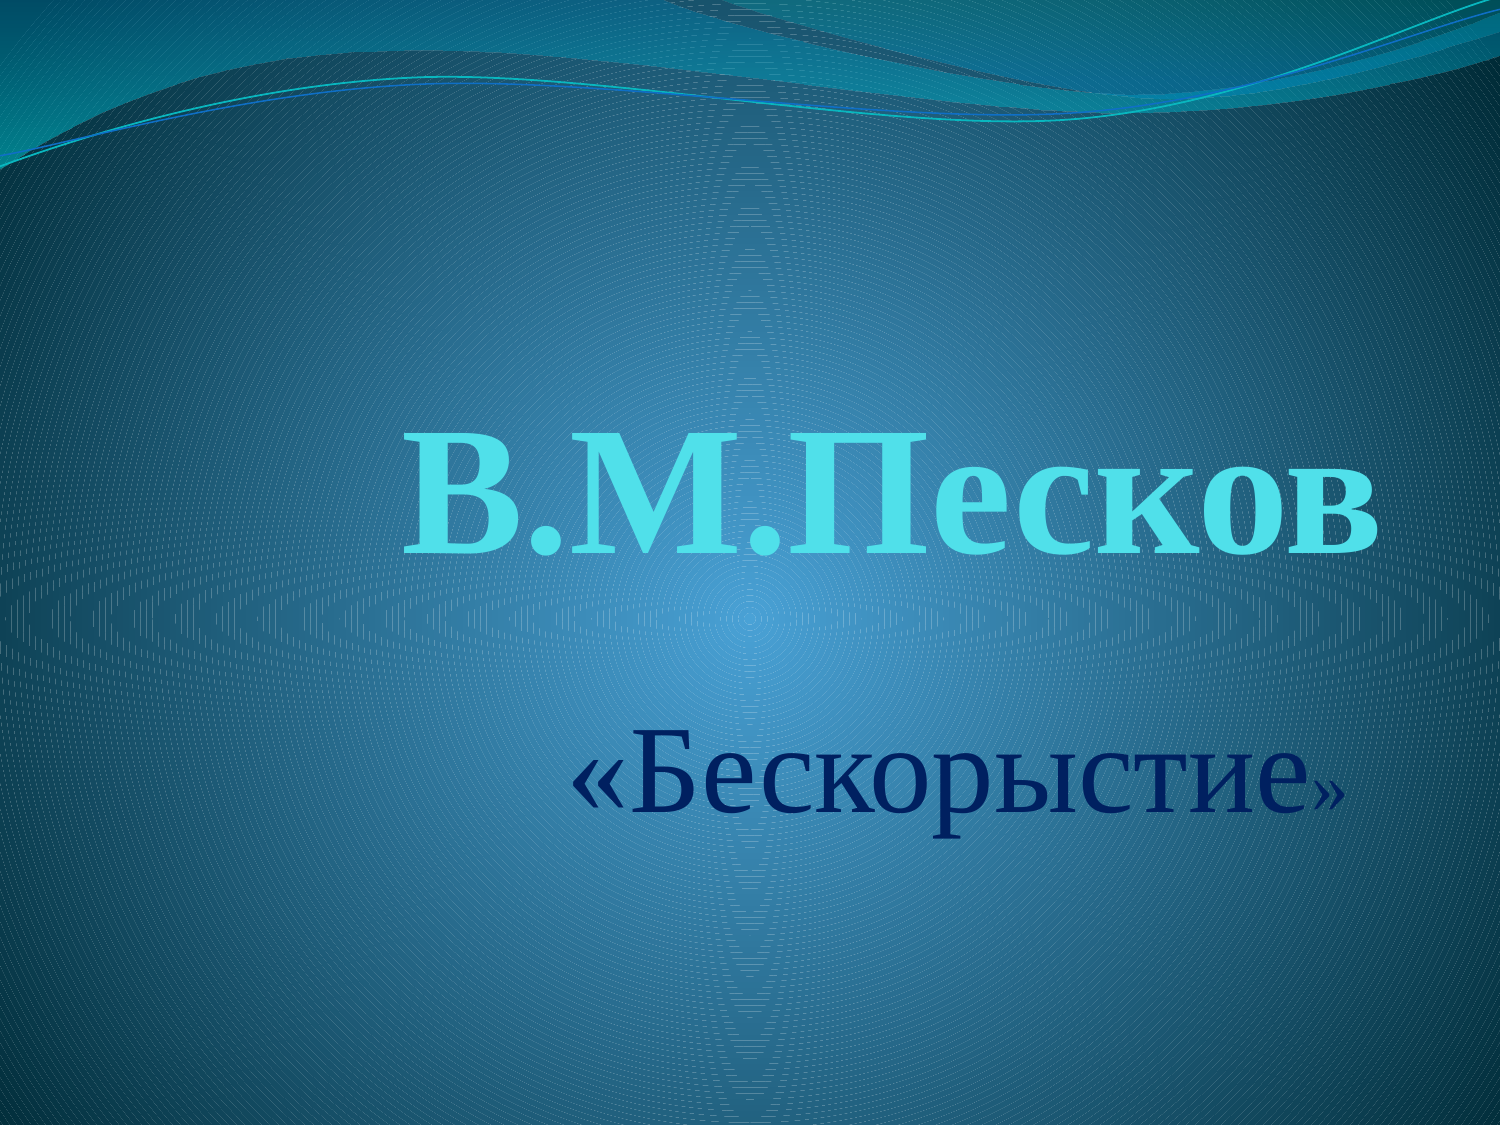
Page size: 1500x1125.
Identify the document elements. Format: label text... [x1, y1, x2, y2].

subtitle «Бескорыстие» [210, 679, 1360, 968]
title В.М.Песков [339, 349, 1388, 591]
